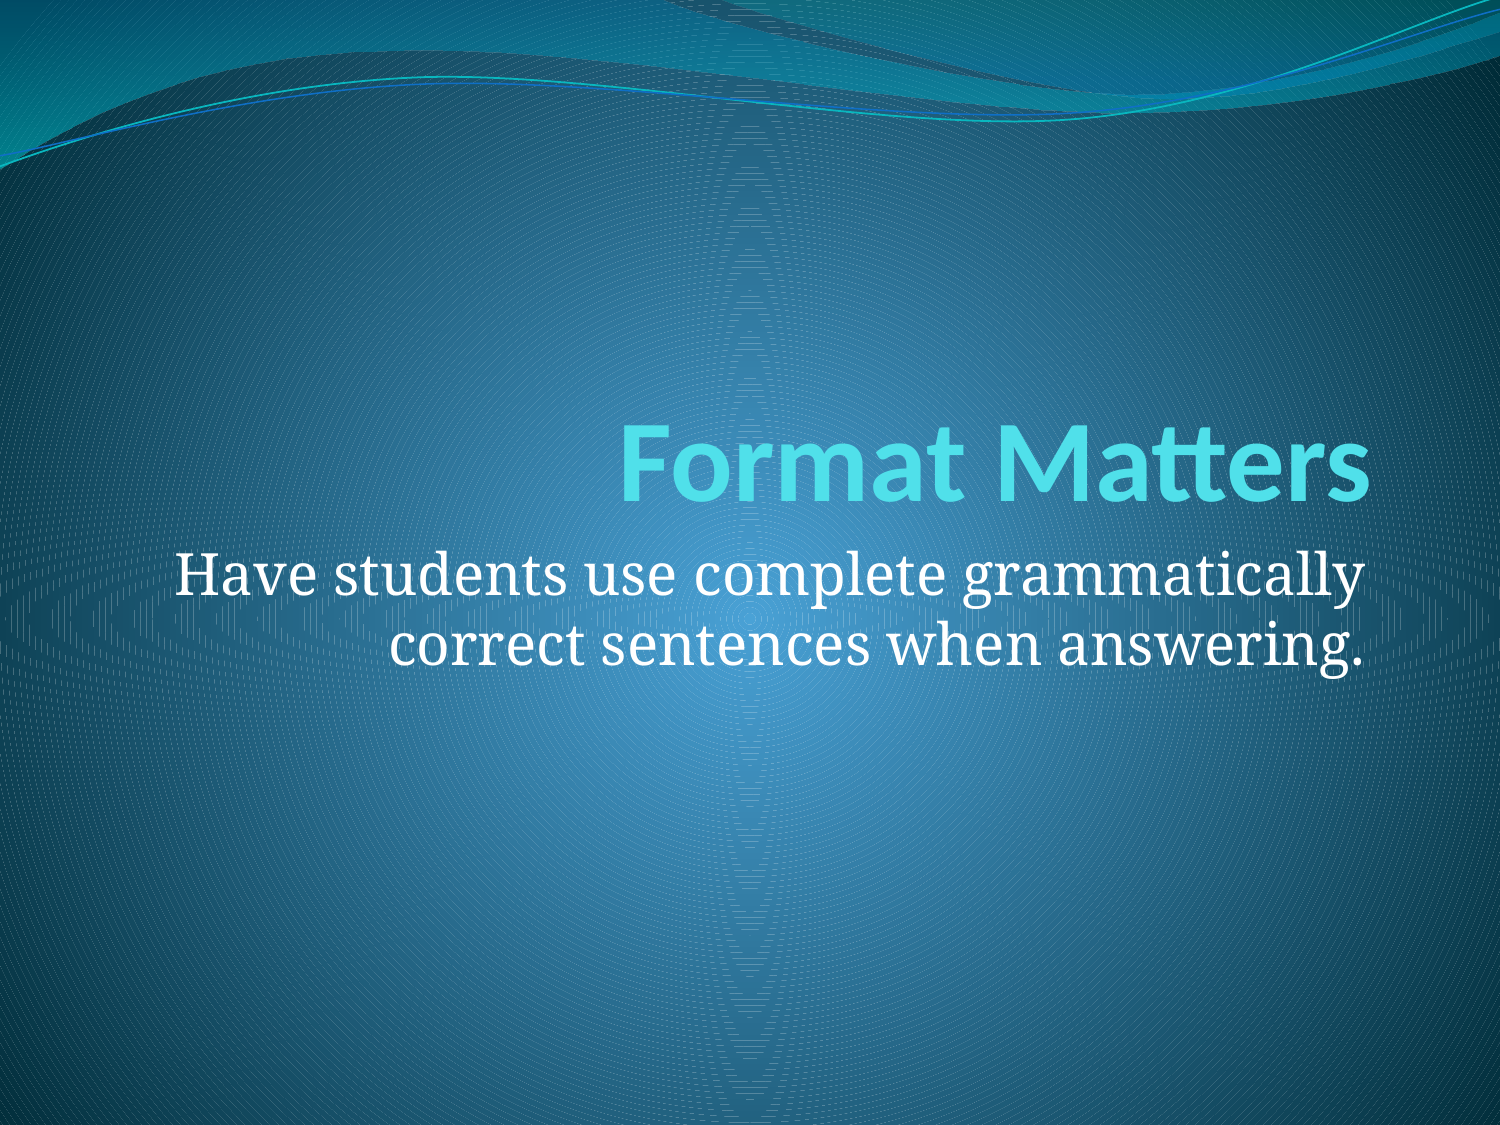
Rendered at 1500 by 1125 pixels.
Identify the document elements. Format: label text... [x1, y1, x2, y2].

title Format Matters [87, 224, 1376, 525]
subtitle Have students use complete grammatically correct sentences when answering. [87, 529, 1376, 818]
